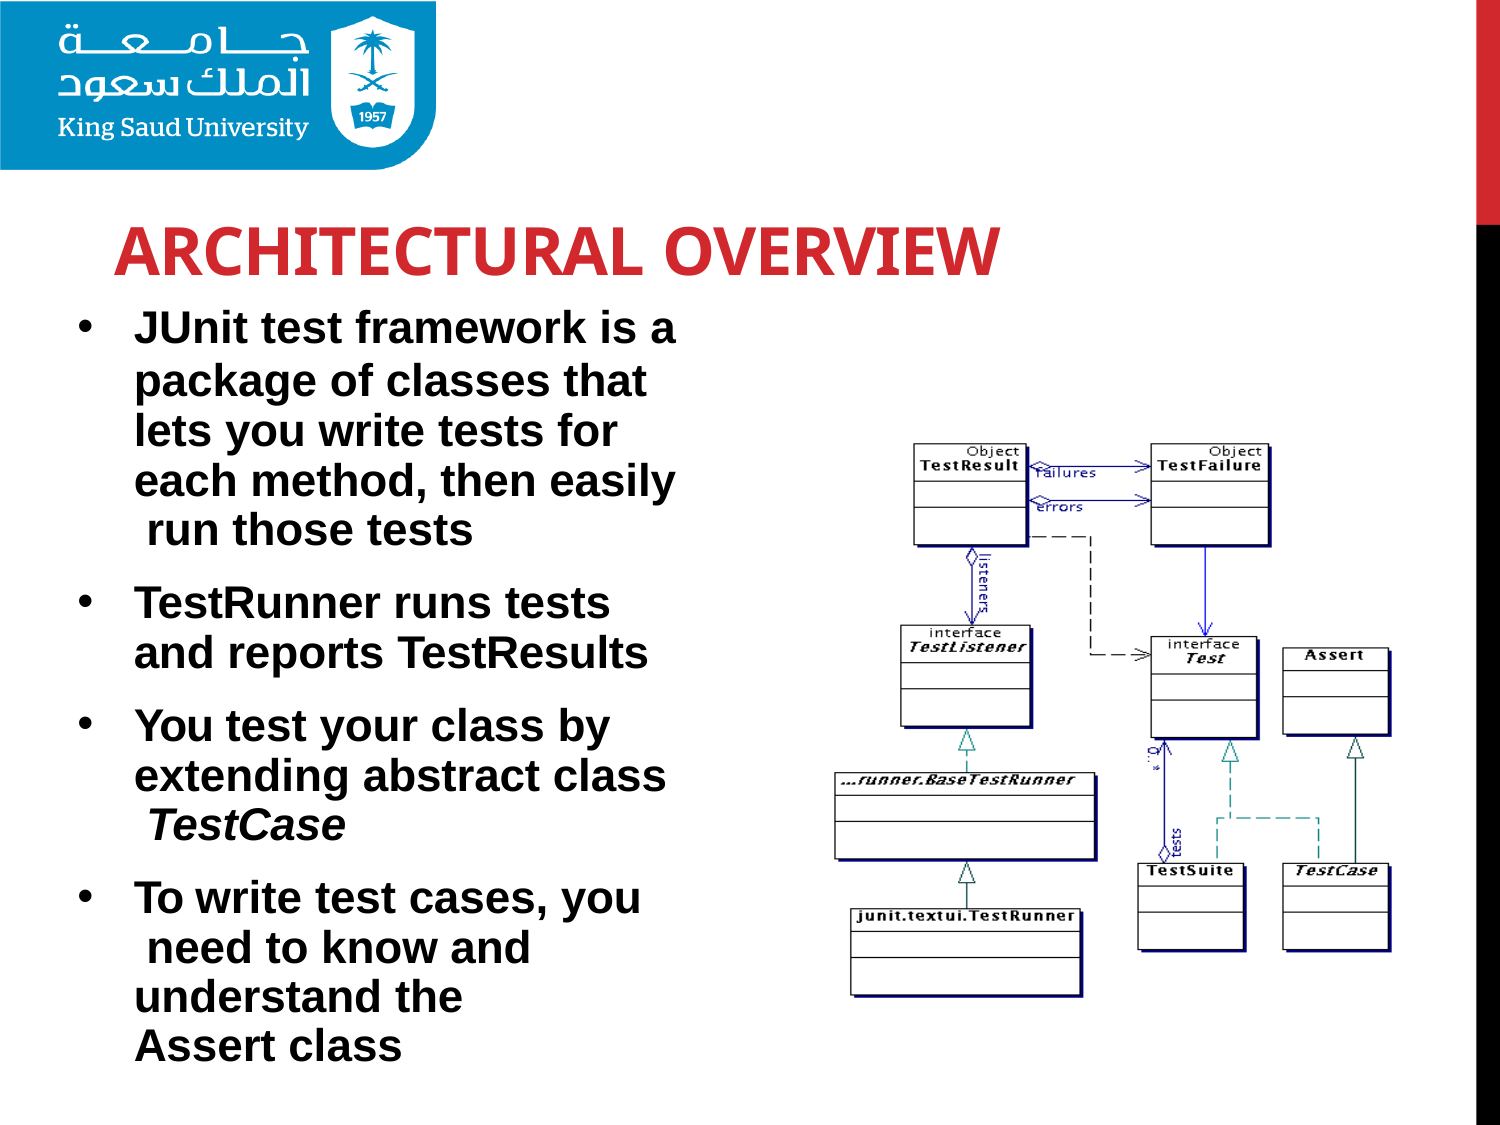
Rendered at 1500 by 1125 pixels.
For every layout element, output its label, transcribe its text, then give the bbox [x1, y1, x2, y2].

text_box [762, 425, 1463, 1050]
title ARCHITECTURAL OVERVIEW [112, 208, 1147, 397]
text_box JUnit test framework is a package of classes that lets you write tests for each method, then easily run those tests TestRunner runs tests and reports TestResults You test your class by extending abstract class TestCase To write test cases, you need to know and understand the Assert class [75, 306, 683, 1071]
text_box [0, 0, 438, 175]
